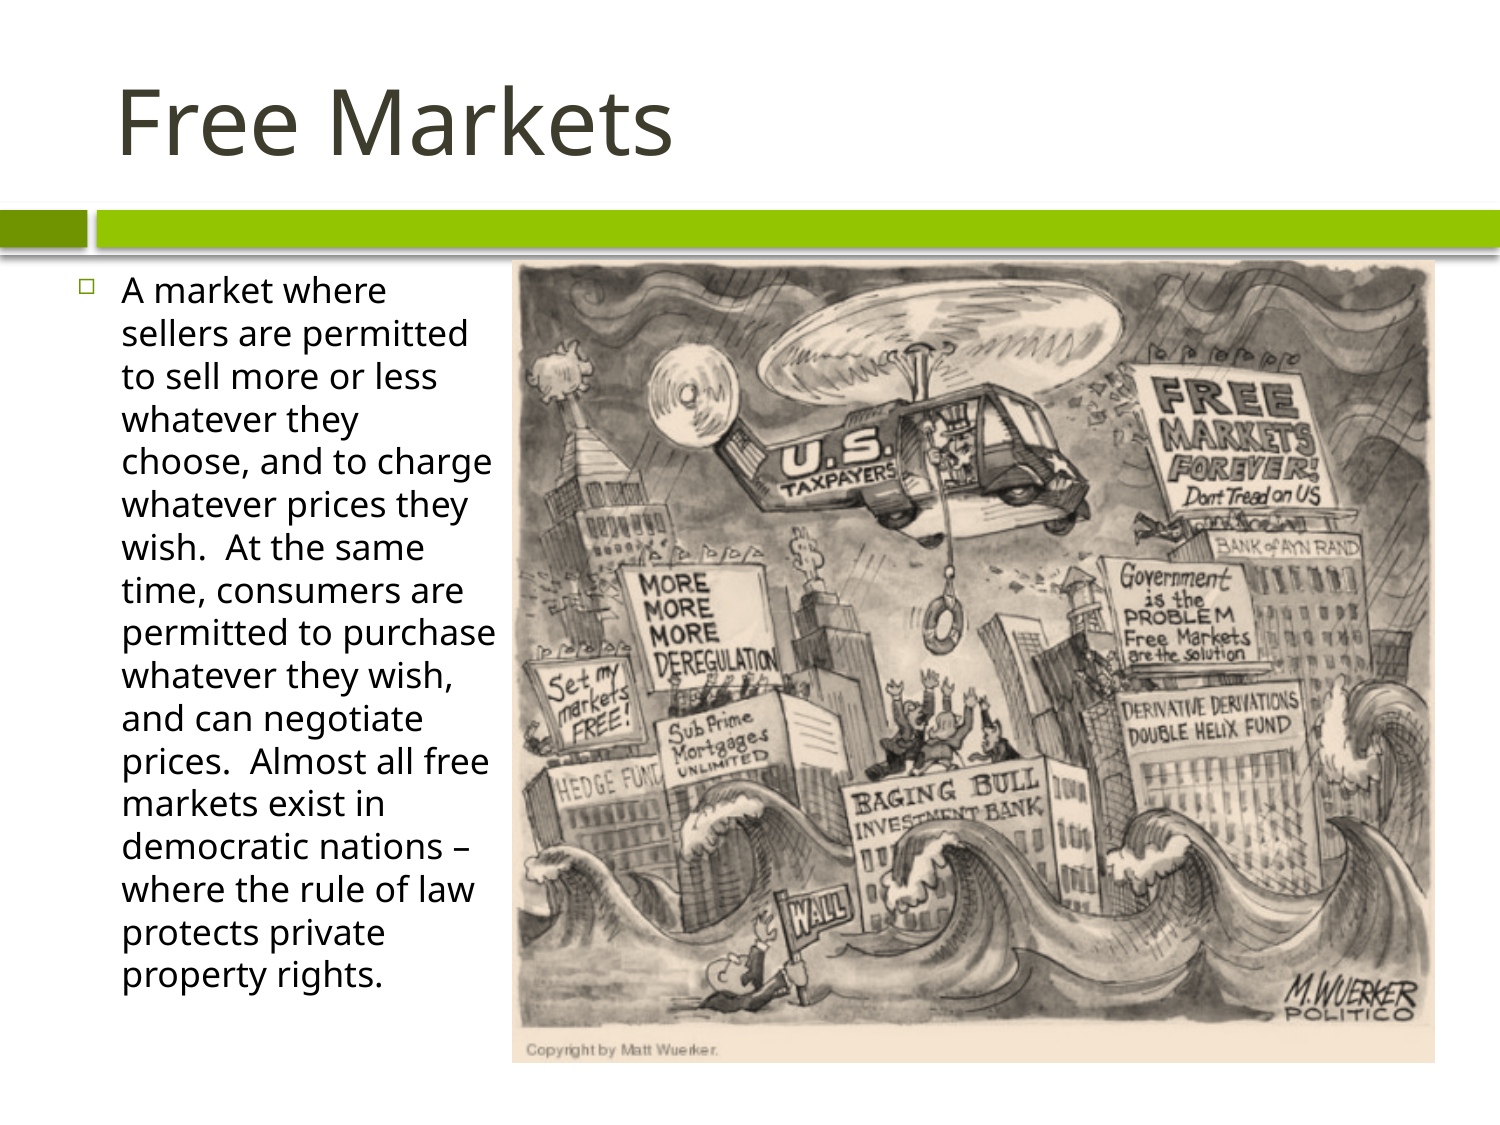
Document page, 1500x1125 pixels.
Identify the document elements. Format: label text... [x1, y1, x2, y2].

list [512, 260, 1435, 1063]
list A market where sellers are permitted to sell more or less whatever they choose, and to charge whatever prices they wish. At the same time, consumers are permitted to purchase whatever they wish, and can negotiate prices. Almost all free markets exist in democratic nations – where the rule of law protects private property rights. [62, 260, 511, 1063]
title Free Markets [99, 37, 1438, 200]
